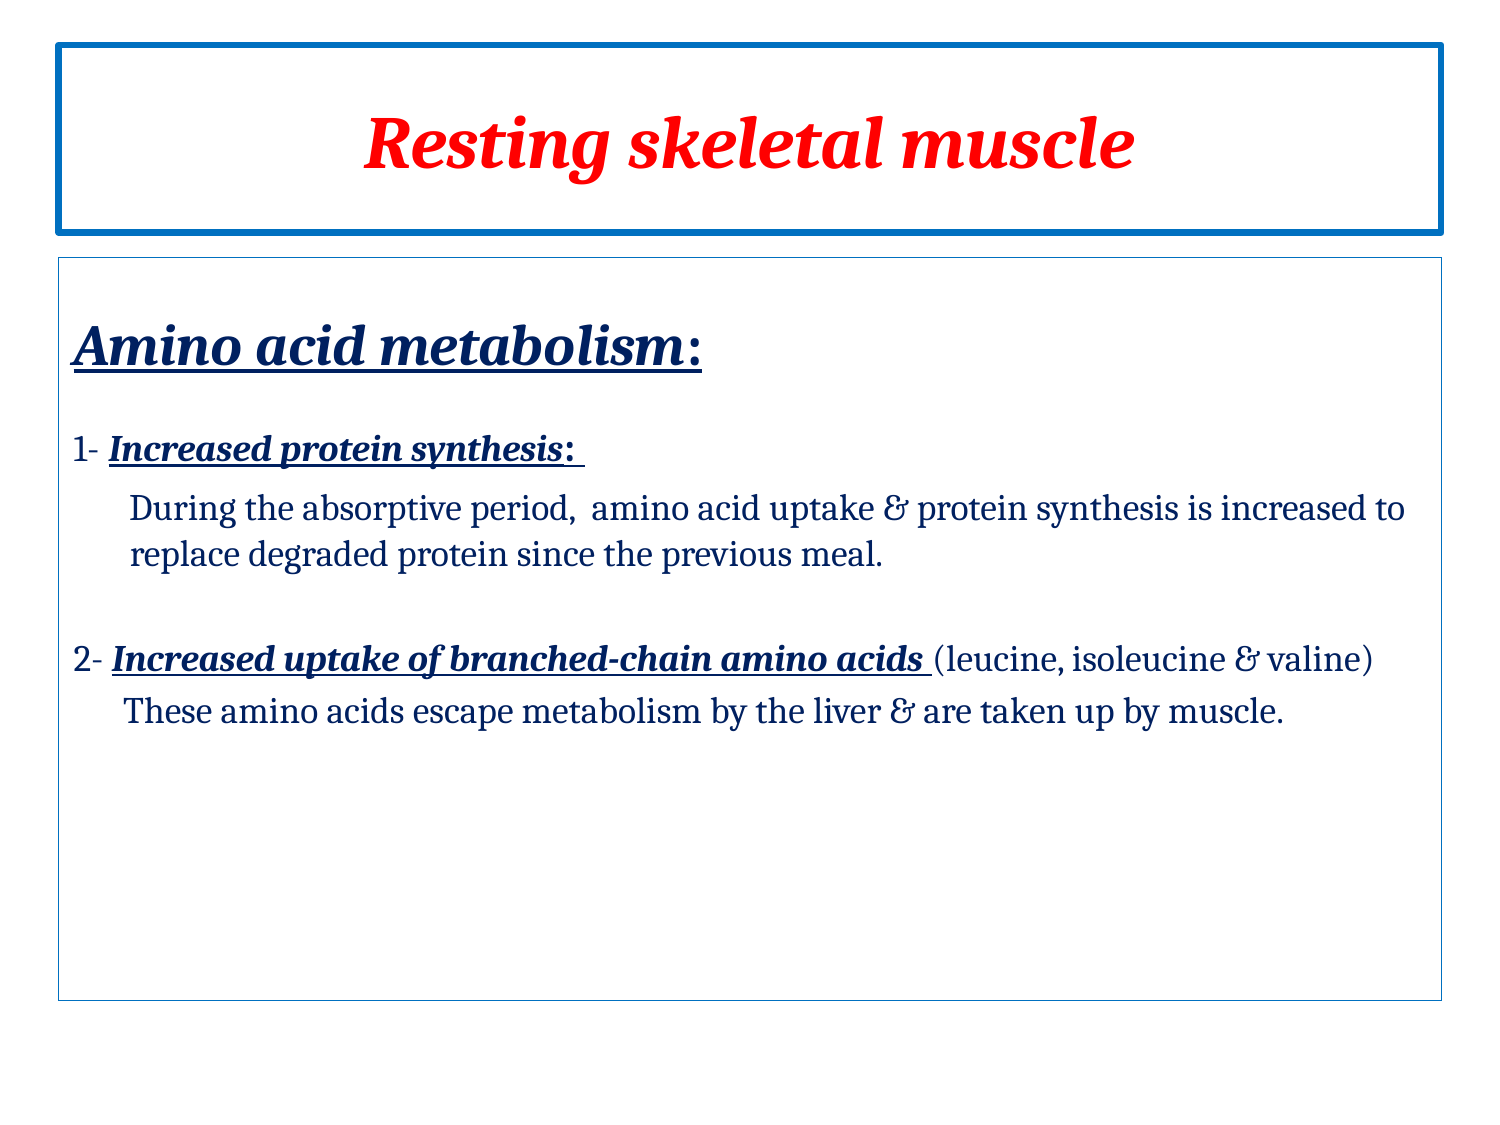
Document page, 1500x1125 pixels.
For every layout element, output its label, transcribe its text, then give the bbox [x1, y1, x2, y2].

list Amino acid metabolism: 1- Increased protein synthesis: During the absorptive period, amino acid uptake & protein synthesis is increased to replace degraded protein since the previous meal. 2- Increased uptake of branched-chain amino acids (leucine, isoleucine & valine) These amino acids escape metabolism by the liver & are taken up by muscle. [58, 257, 1442, 1001]
title Resting skeletal muscle [58, 45, 1442, 233]
